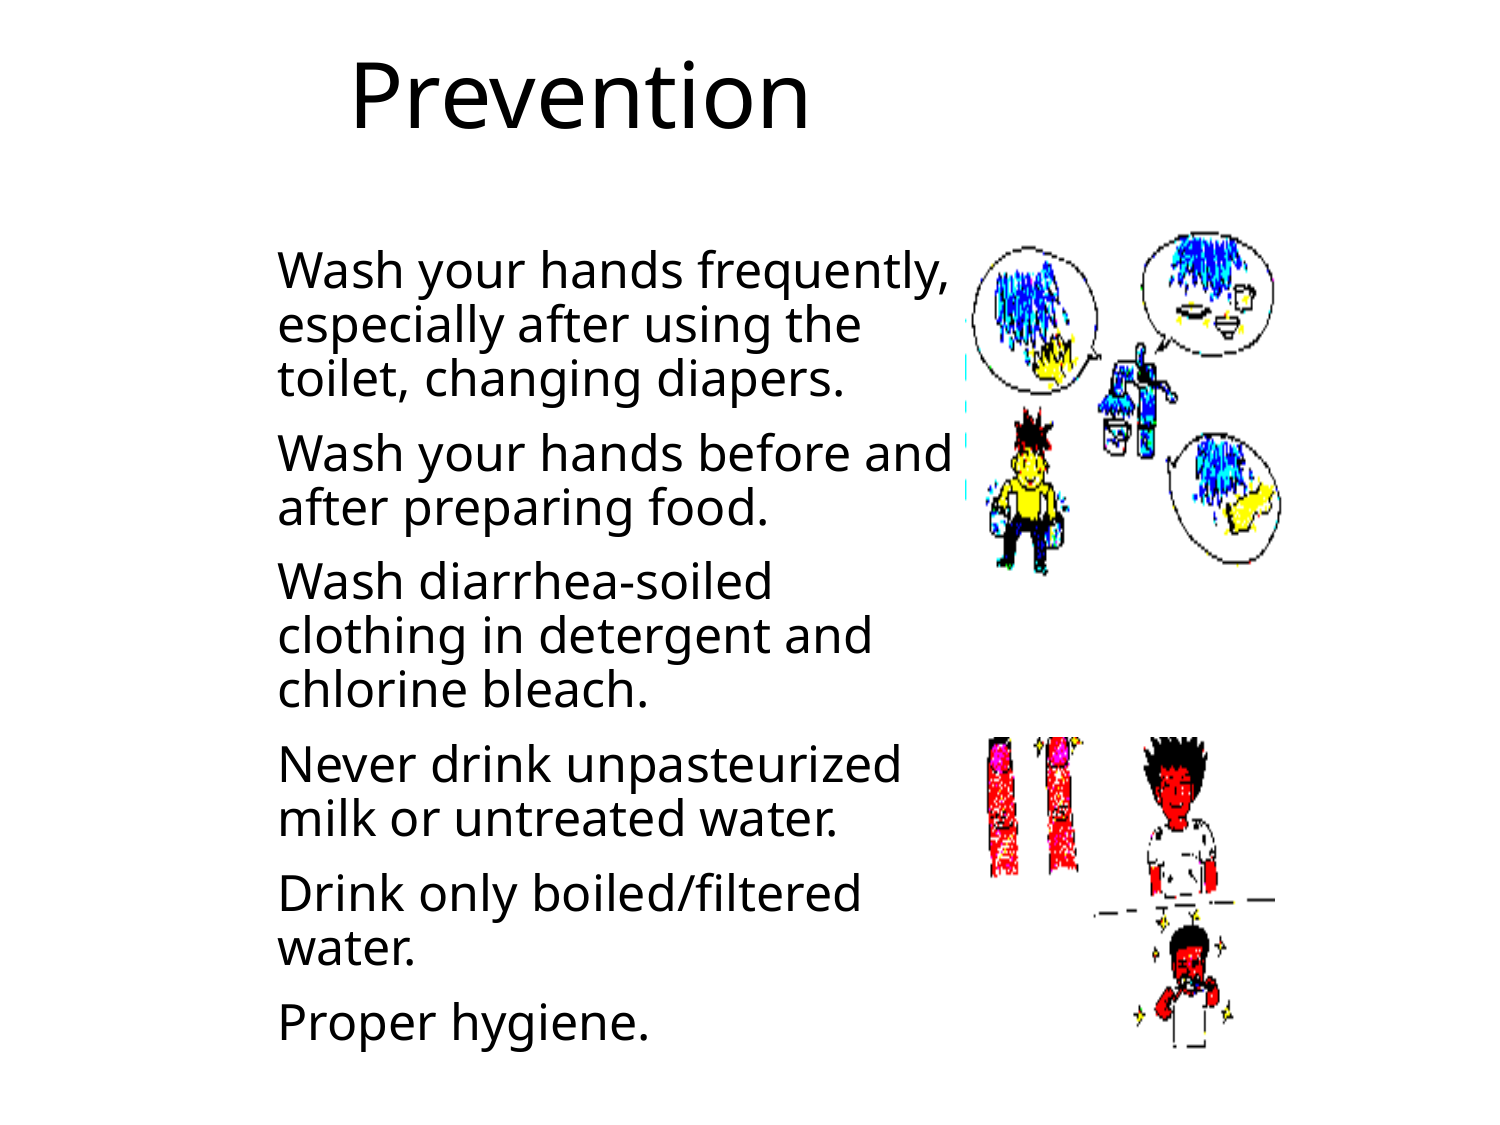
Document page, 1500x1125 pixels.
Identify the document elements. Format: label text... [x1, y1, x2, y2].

list Wash your hands frequently, especially after using the toilet, changing diapers. Wash your hands before and after preparing food. Wash diarrhea-soiled clothing in detergent and chlorine bleach. Never drink unpasteurized milk or untreated water. Drink only boiled/filtered water. Proper hygiene. [262, 237, 985, 1075]
picture [965, 737, 1275, 1078]
picture [965, 224, 1285, 600]
title Prevention [333, 24, 1293, 174]
